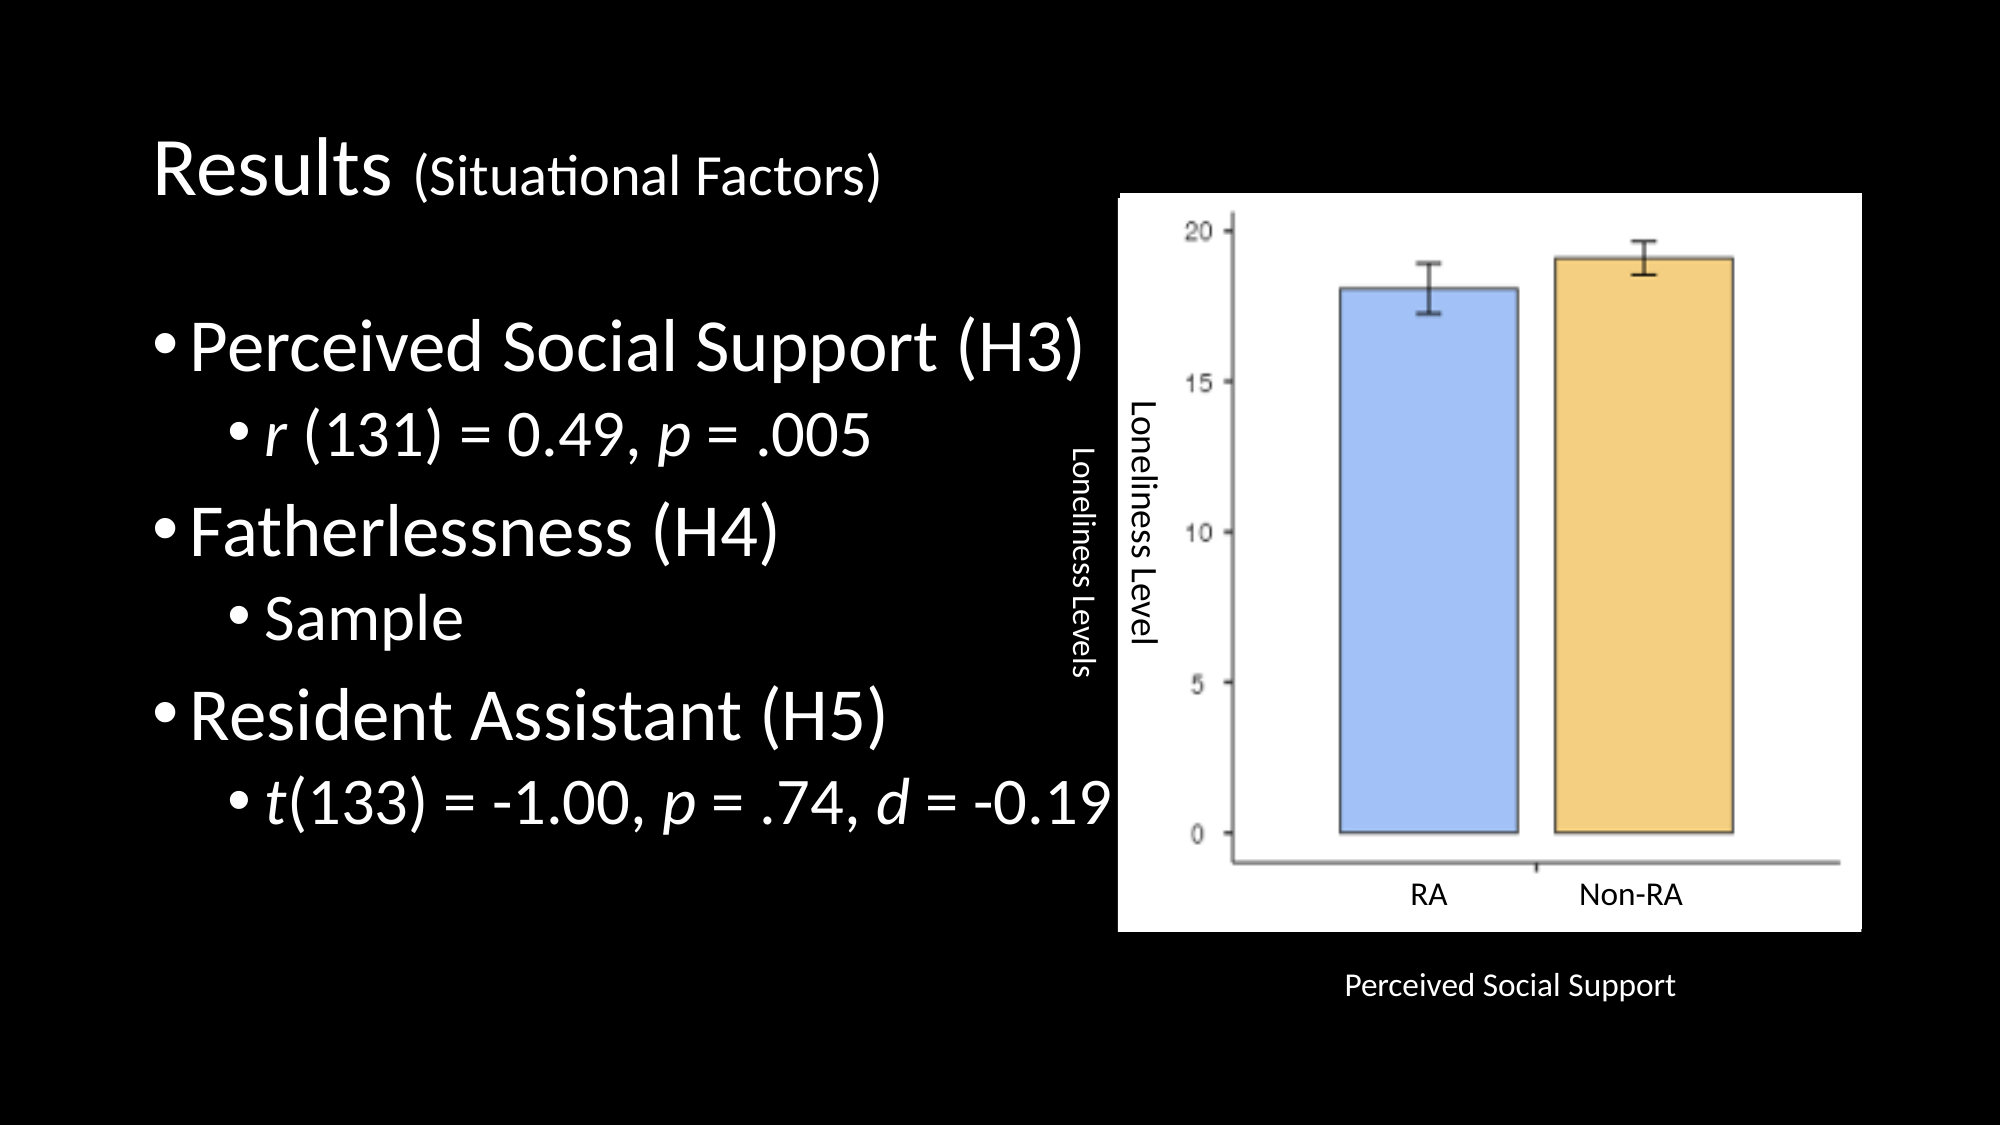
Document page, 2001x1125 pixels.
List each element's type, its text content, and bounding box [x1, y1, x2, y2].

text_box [1040, 198, 1862, 1014]
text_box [1117, 193, 1862, 929]
list Perceived Social Support (H3) r (131) = 0.49, p = .005 Fatherlessness (H4) Sample Resident Assistant (H5) t(133) = -1.00, p = .74, d = -0.19 [137, 299, 1040, 1014]
title Results (Situational Factors) [137, 59, 1863, 278]
